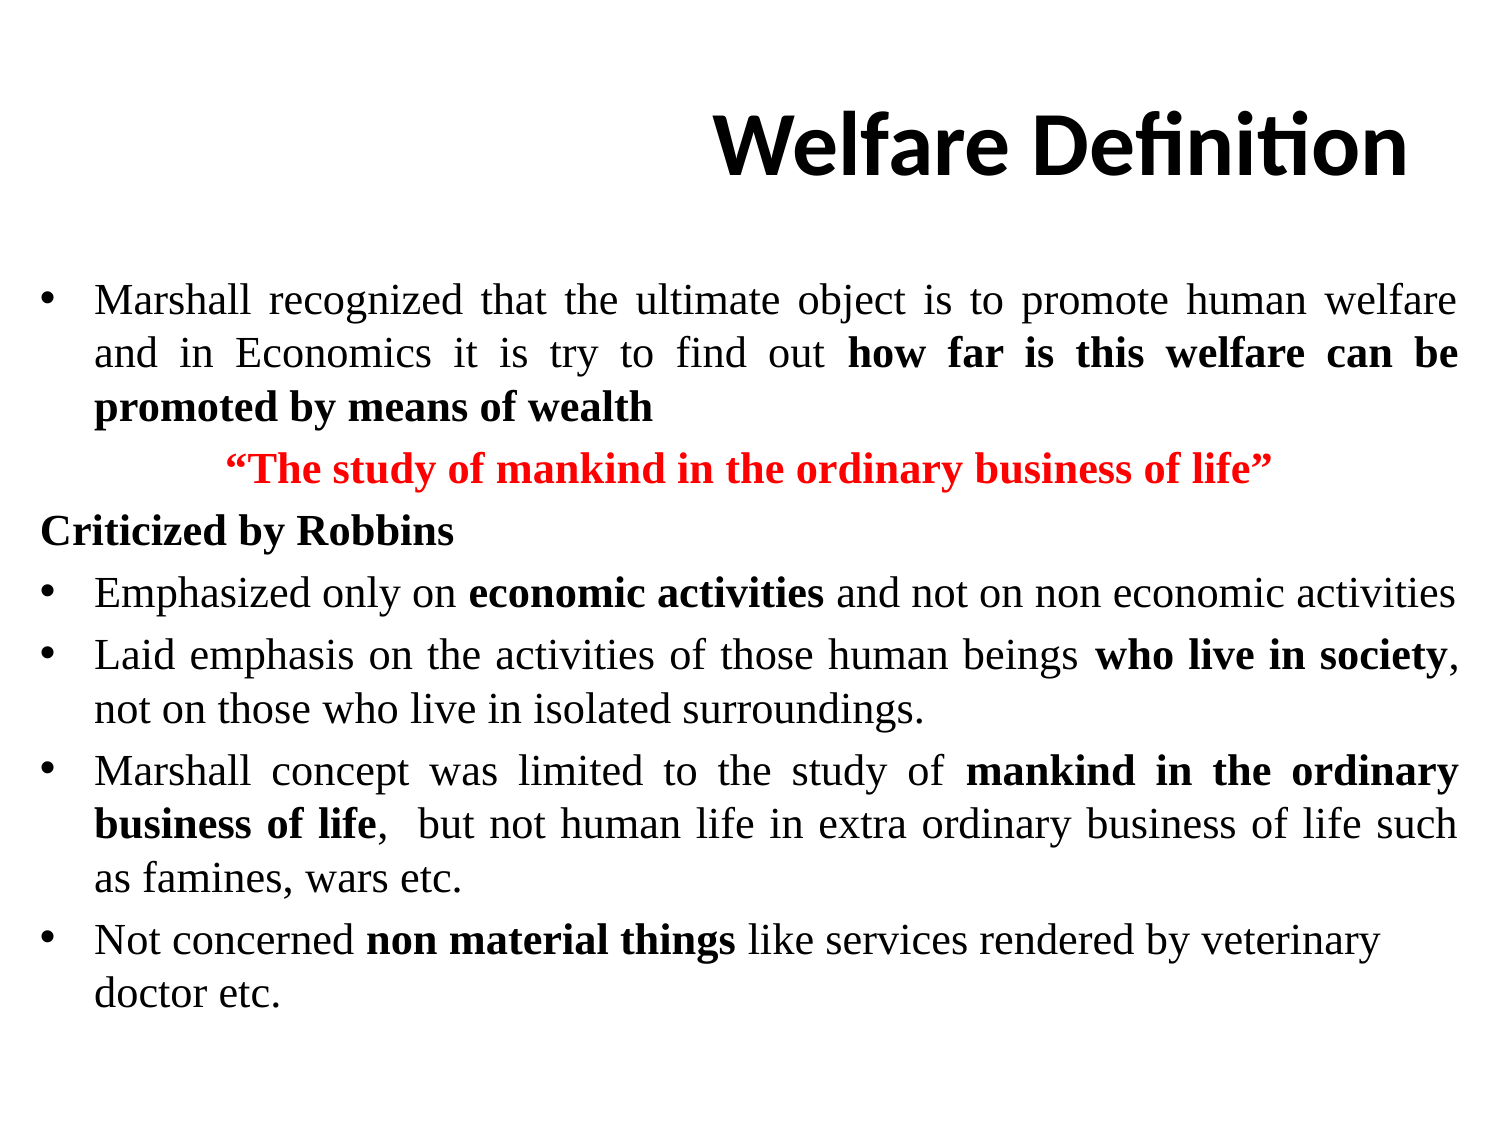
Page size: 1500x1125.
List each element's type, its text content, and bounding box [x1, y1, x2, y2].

title Welfare Definition [75, 45, 1425, 233]
list Marshall recognized that the ultimate object is to promote human welfare and in Economics it is try to find out how far is this welfare can be promoted by means of wealth “The study of mankind in the ordinary business of life” Criticized by Robbins Emphasized only on economic activities and not on non economic activities Laid emphasis on the activities of those human beings who live in society, not on those who live in isolated surroundings. Marshall concept was limited to the study of mankind in the ordinary business of life, but not human life in extra ordinary business of life such as famines, wars etc. Not concerned non material things like services rendered by veterinary doctor etc. [24, 262, 1475, 1100]
